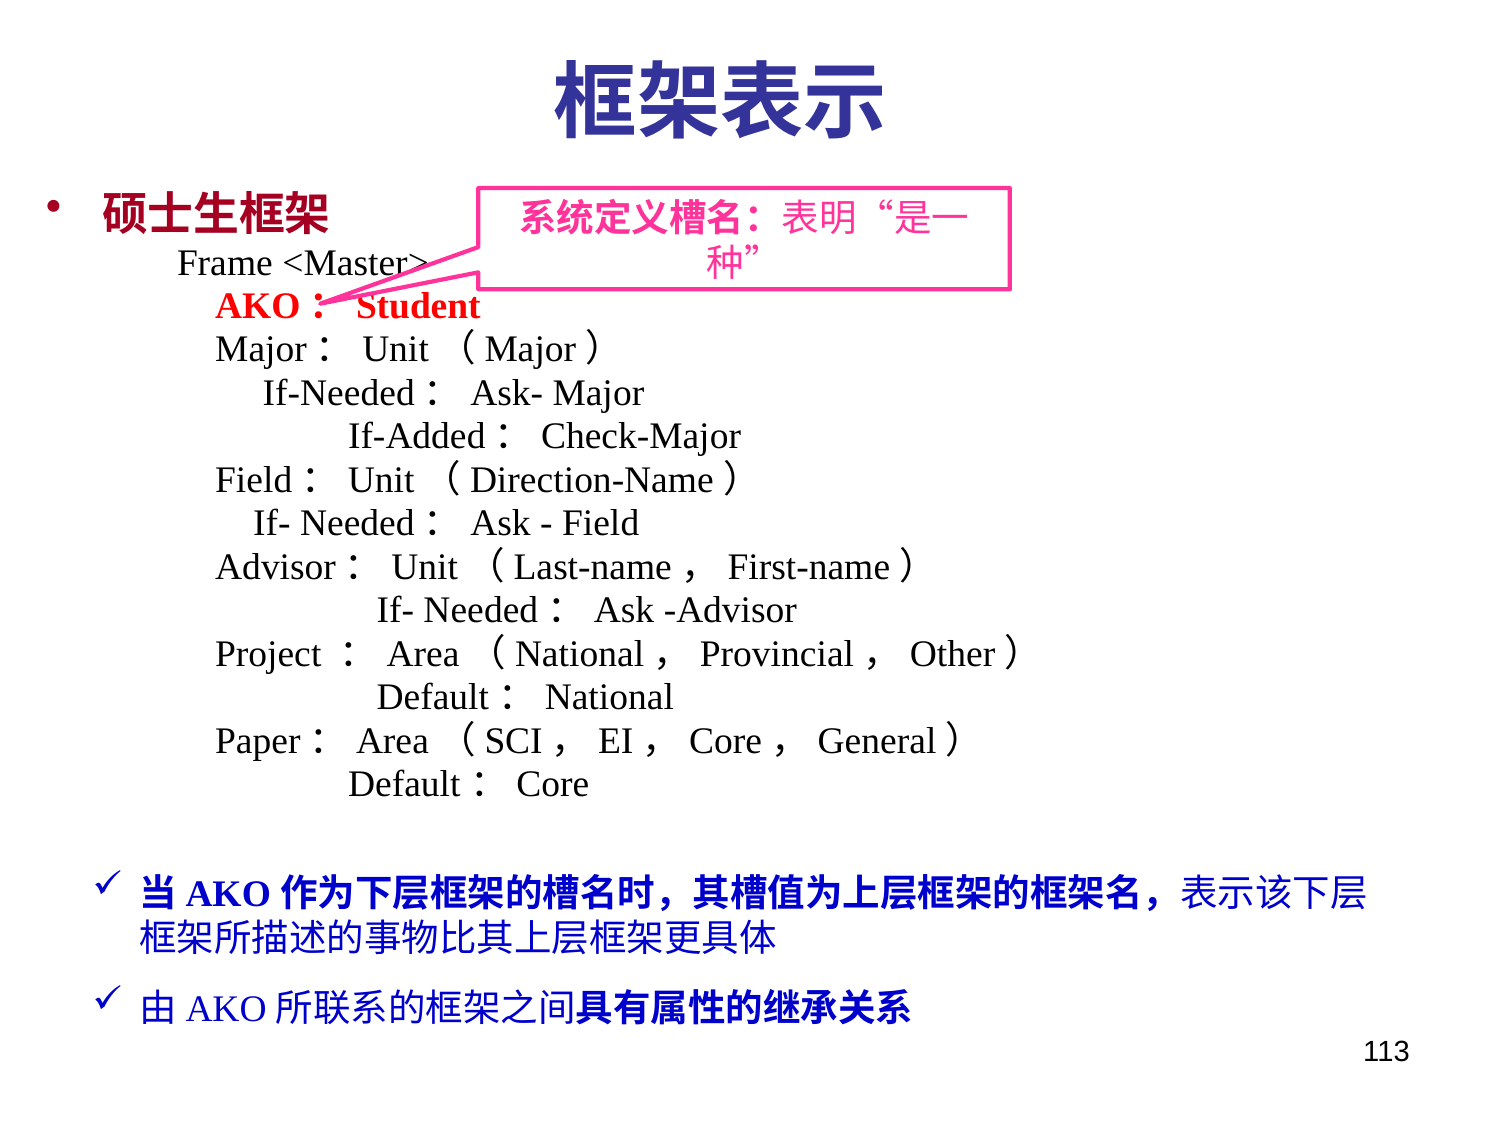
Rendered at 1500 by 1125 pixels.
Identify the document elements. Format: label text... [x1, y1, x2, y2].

text_box 当AKO作为下层框架的槽名时，其槽值为上层框架的框架名，表示该下层框架所描述的事物比其上层框架更具体 由AKO所联系的框架之间具有属性的继承关系 [77, 861, 1411, 1036]
text_box 系统定义槽名：表明“是一种” [318, 185, 1012, 306]
title 框架表示 [45, 18, 1396, 179]
slide_number 113 [1074, 1024, 1425, 1103]
list 硕士生框架 Frame <Master> AKO：Student Major：Unit（Major） If-Needed：Ask- Major If-Added：Check-Major Field：Unit（Direction-Name） If- Needed：Ask - Field Advisor：Unit（Last-name，First-name） If- Needed：Ask -Advisor Project ：Area（National，Provincial，Other） Default：National Paper：Area（SCI，EI，Core，General） Default：Core [30, 187, 1500, 885]
